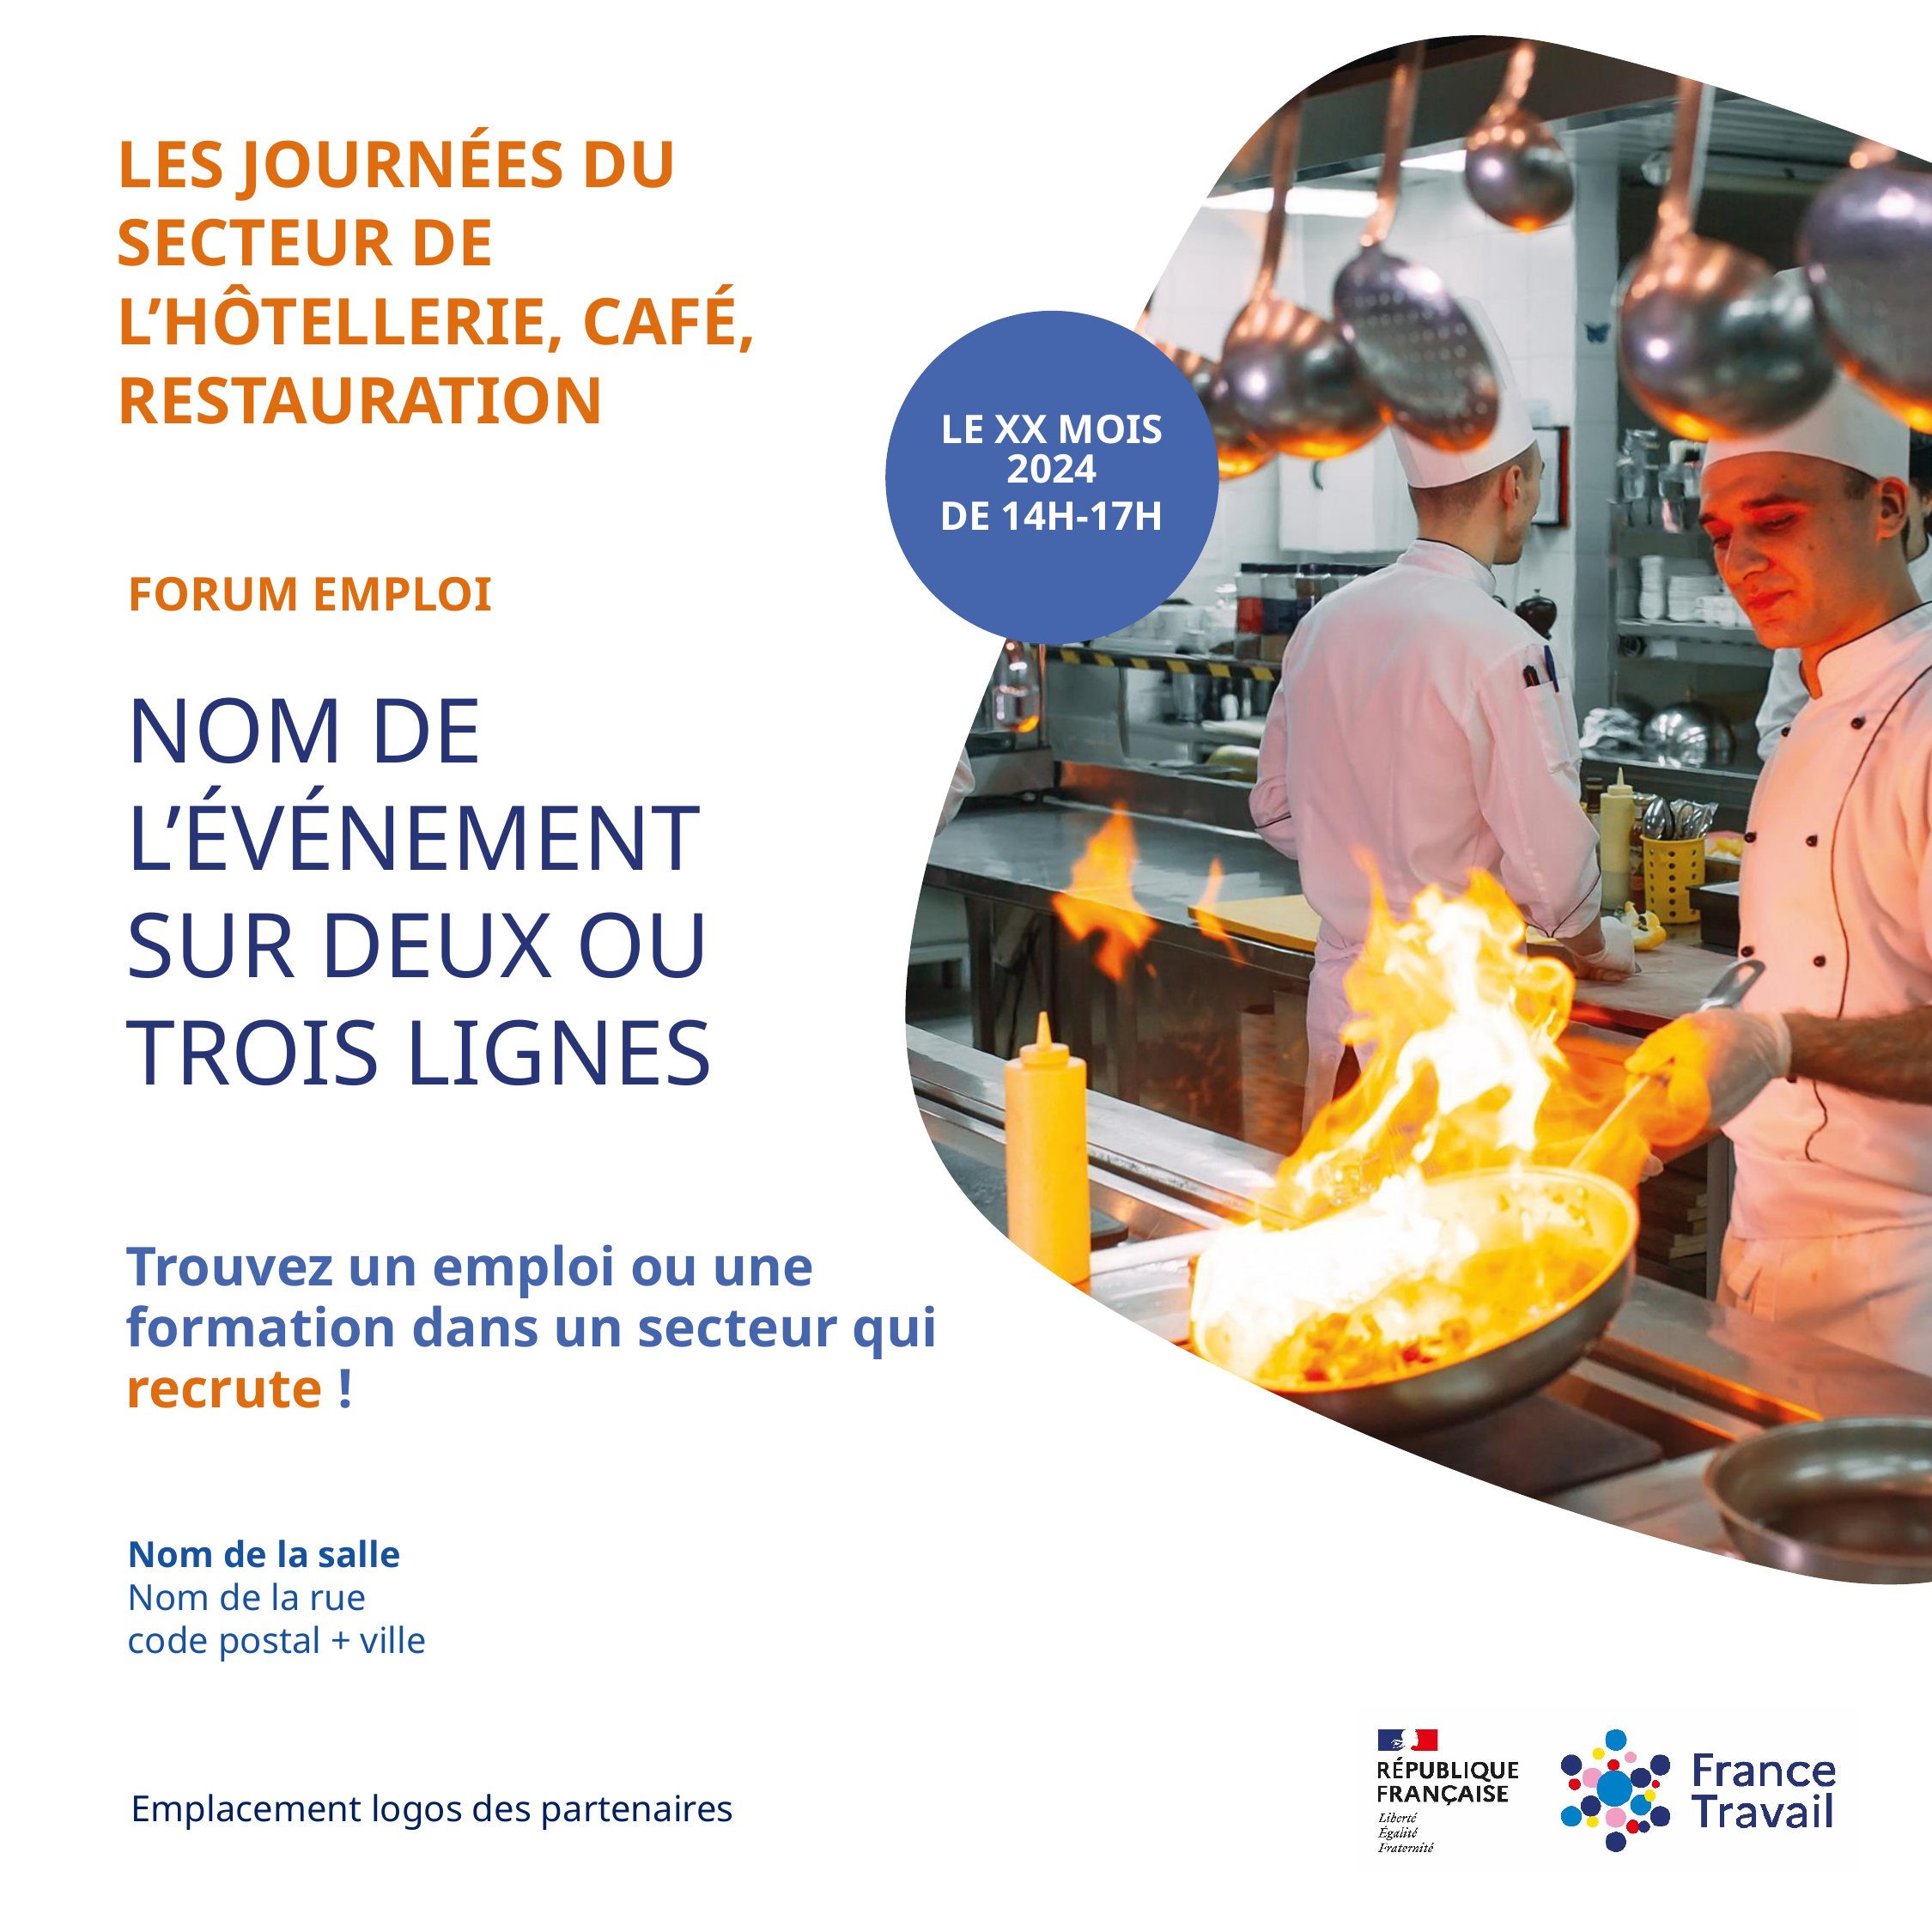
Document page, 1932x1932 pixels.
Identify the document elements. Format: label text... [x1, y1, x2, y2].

text_box Trouvez un emploi ou une formation dans un secteur qui recrute ! [112, 1229, 1030, 1425]
picture [1356, 1707, 1857, 1874]
text_box Emplacement logos des partenaires [131, 1790, 1016, 1932]
text_box Nom de l’événement Sur deux ou trois lignes [113, 667, 957, 1203]
text_box Forum emploi [115, 557, 926, 627]
text_box Le xx mois 2024 De 14h-17h [824, 405, 1280, 544]
text_box Nom de la salle Nom de la rue code postal + ville [115, 1525, 1343, 1668]
text_box [898, 544, 1206, 646]
text_box [957, 35, 1932, 1585]
text_box [966, 309, 1204, 405]
text_box Les journées du secteur de l’hôtellerie, café, restauration [104, 115, 966, 527]
